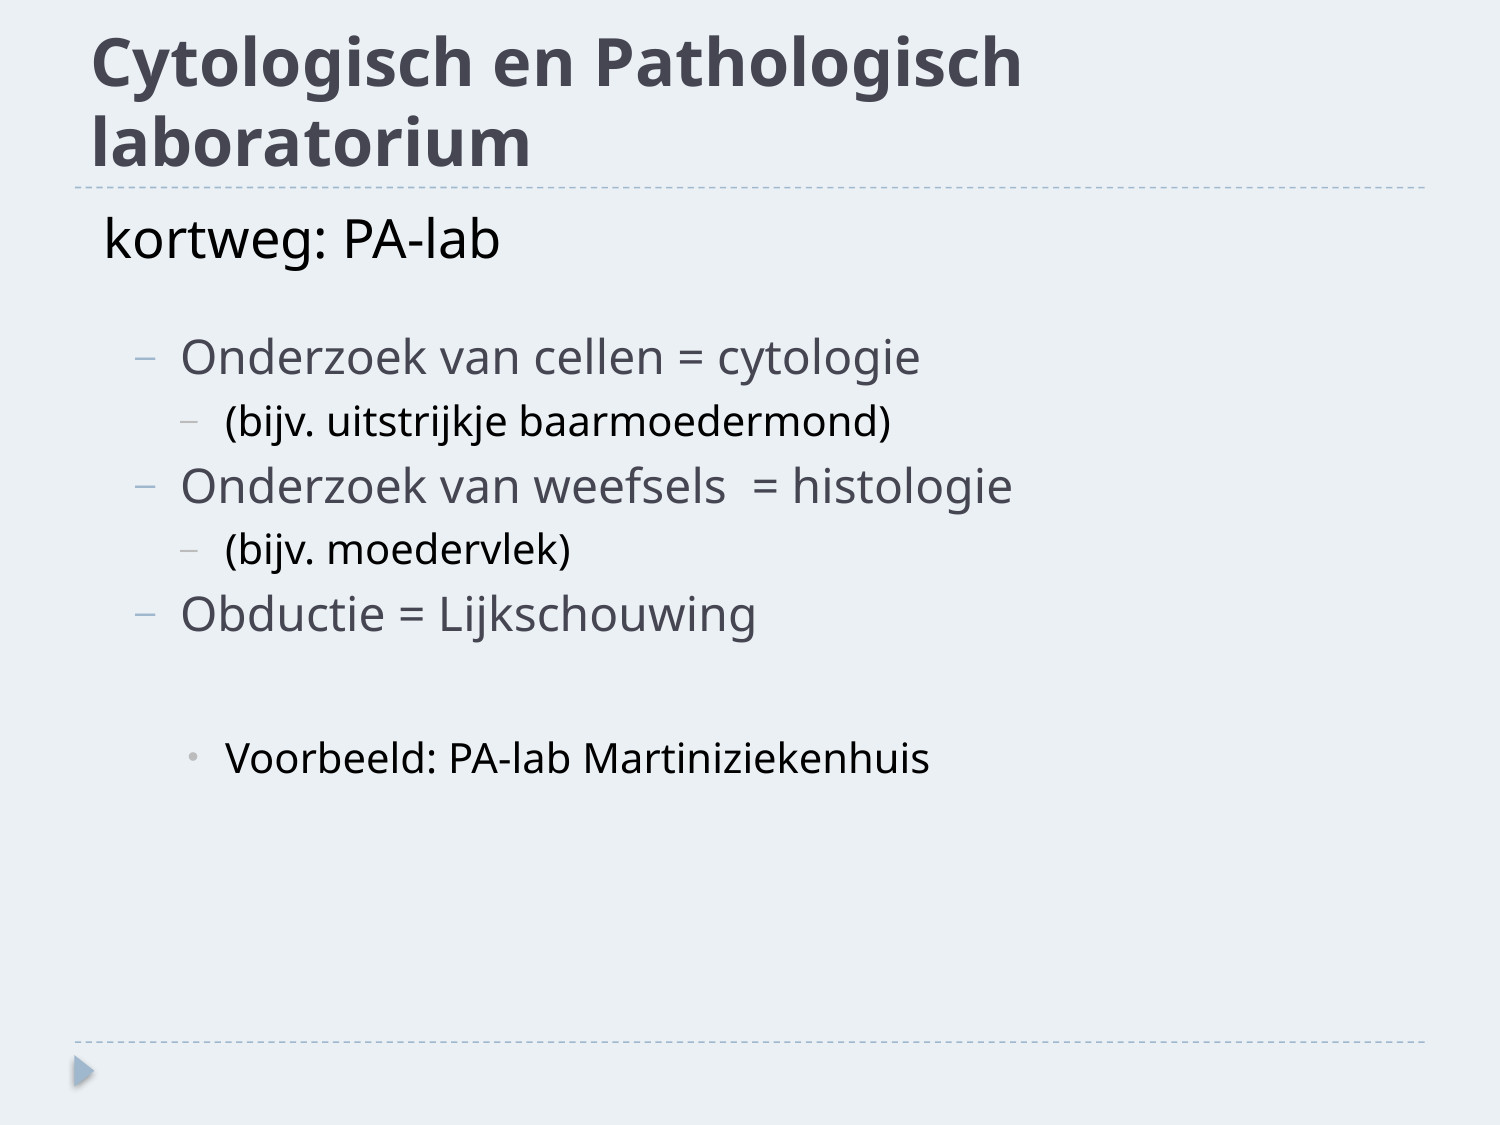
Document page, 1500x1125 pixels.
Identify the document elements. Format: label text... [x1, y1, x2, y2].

list kortweg: PA-lab Onderzoek van cellen = cytologie (bijv. uitstrijkje baarmoedermond) Onderzoek van weefsels = histologie (bijv. moedervlek) Obductie = Lijkschouwing Voorbeeld: PA-lab Martiniziekenhuis [74, 196, 1471, 1036]
title Cytologisch en Pathologisch laboratorium [74, 24, 1426, 188]
